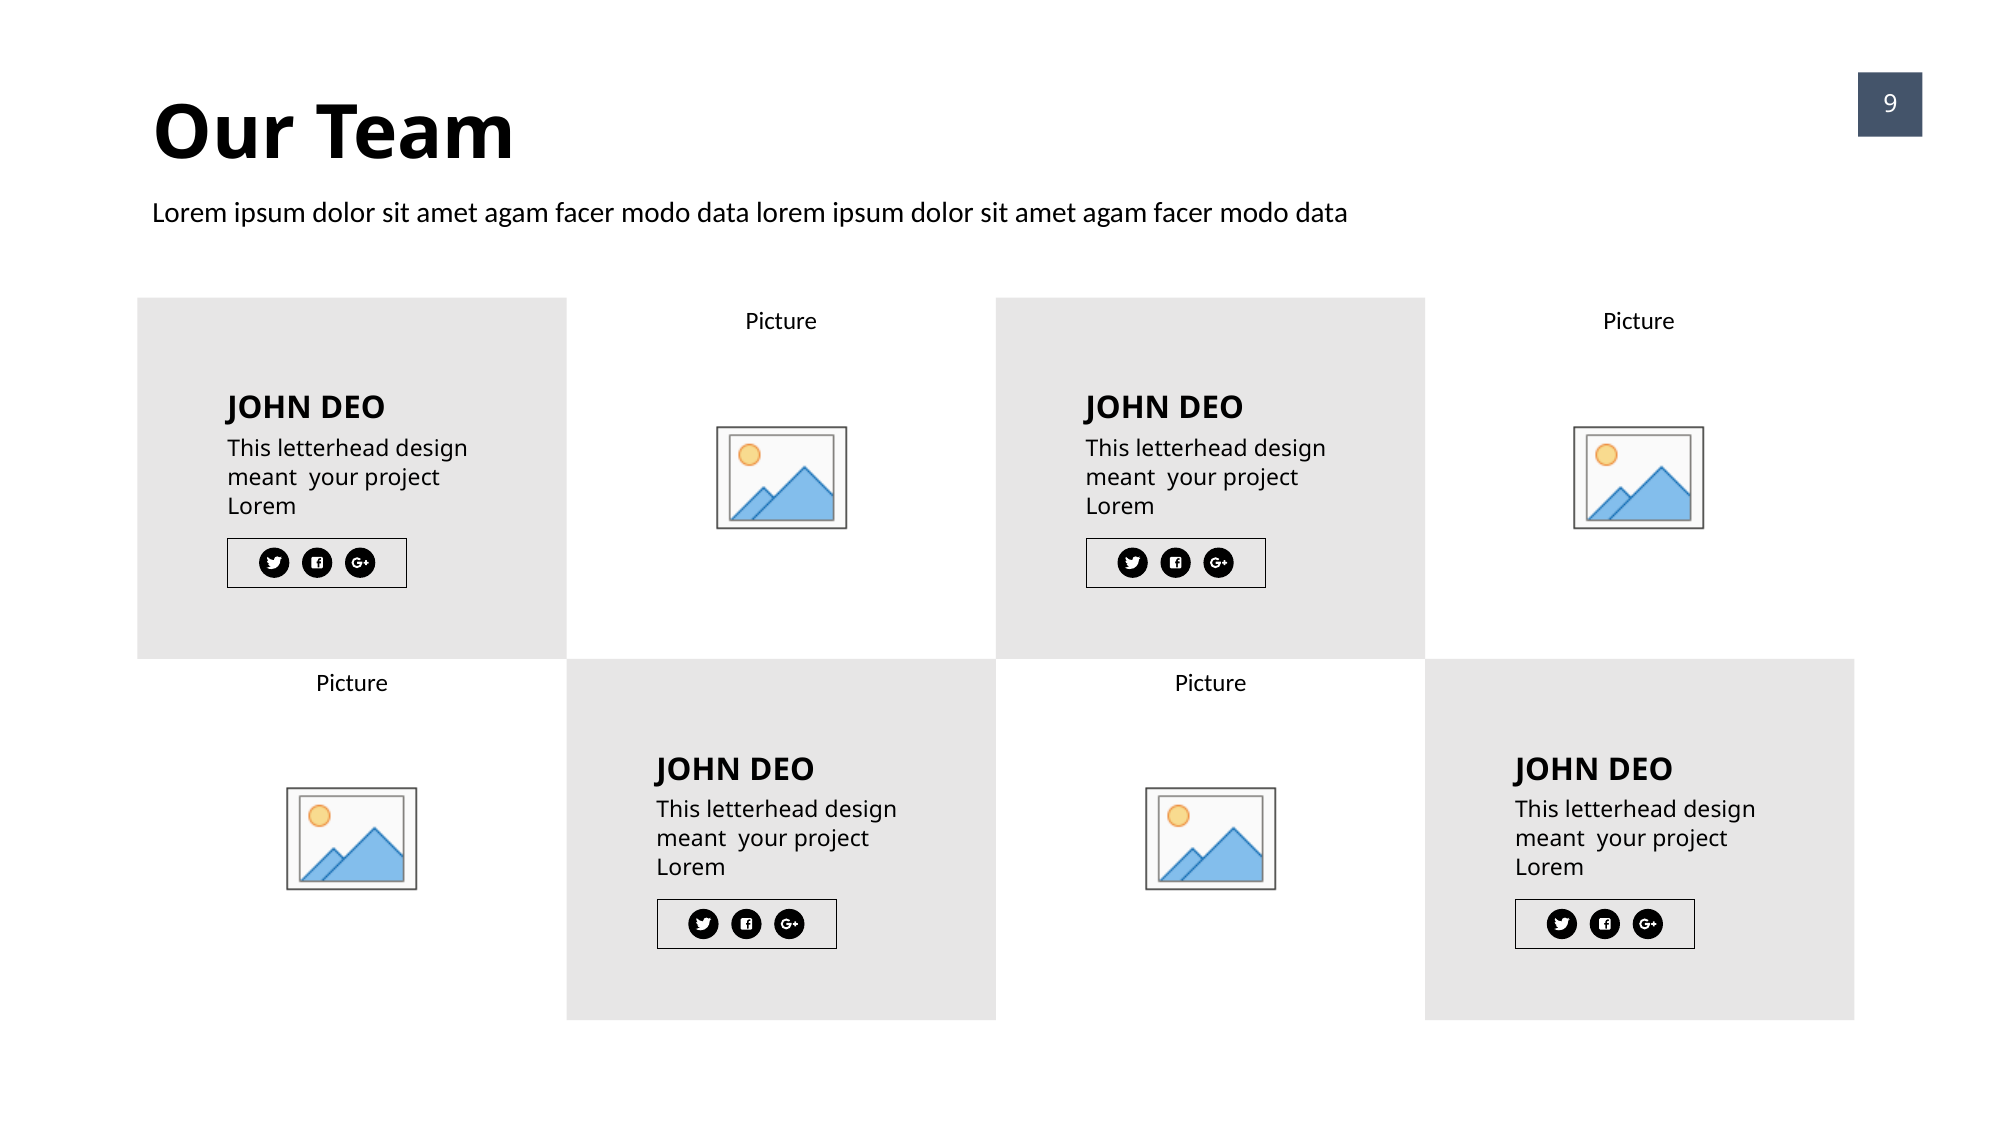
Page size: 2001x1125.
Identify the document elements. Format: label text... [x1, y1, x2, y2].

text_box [1500, 730, 1780, 949]
slide_number 9 [1863, 78, 1927, 130]
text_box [641, 730, 921, 949]
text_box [1070, 369, 1351, 587]
text_box [996, 297, 1424, 658]
subtitle Lorem ipsum dolor sit amet agam facer modo data lorem ipsum dolor sit amet agam facer modo data [137, 186, 1863, 227]
text_box [136, 297, 567, 660]
title Our Team [137, 78, 1863, 186]
picture [137, 297, 1854, 1020]
text_box [1424, 658, 1855, 1021]
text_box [212, 369, 492, 587]
text_box [566, 659, 997, 1021]
